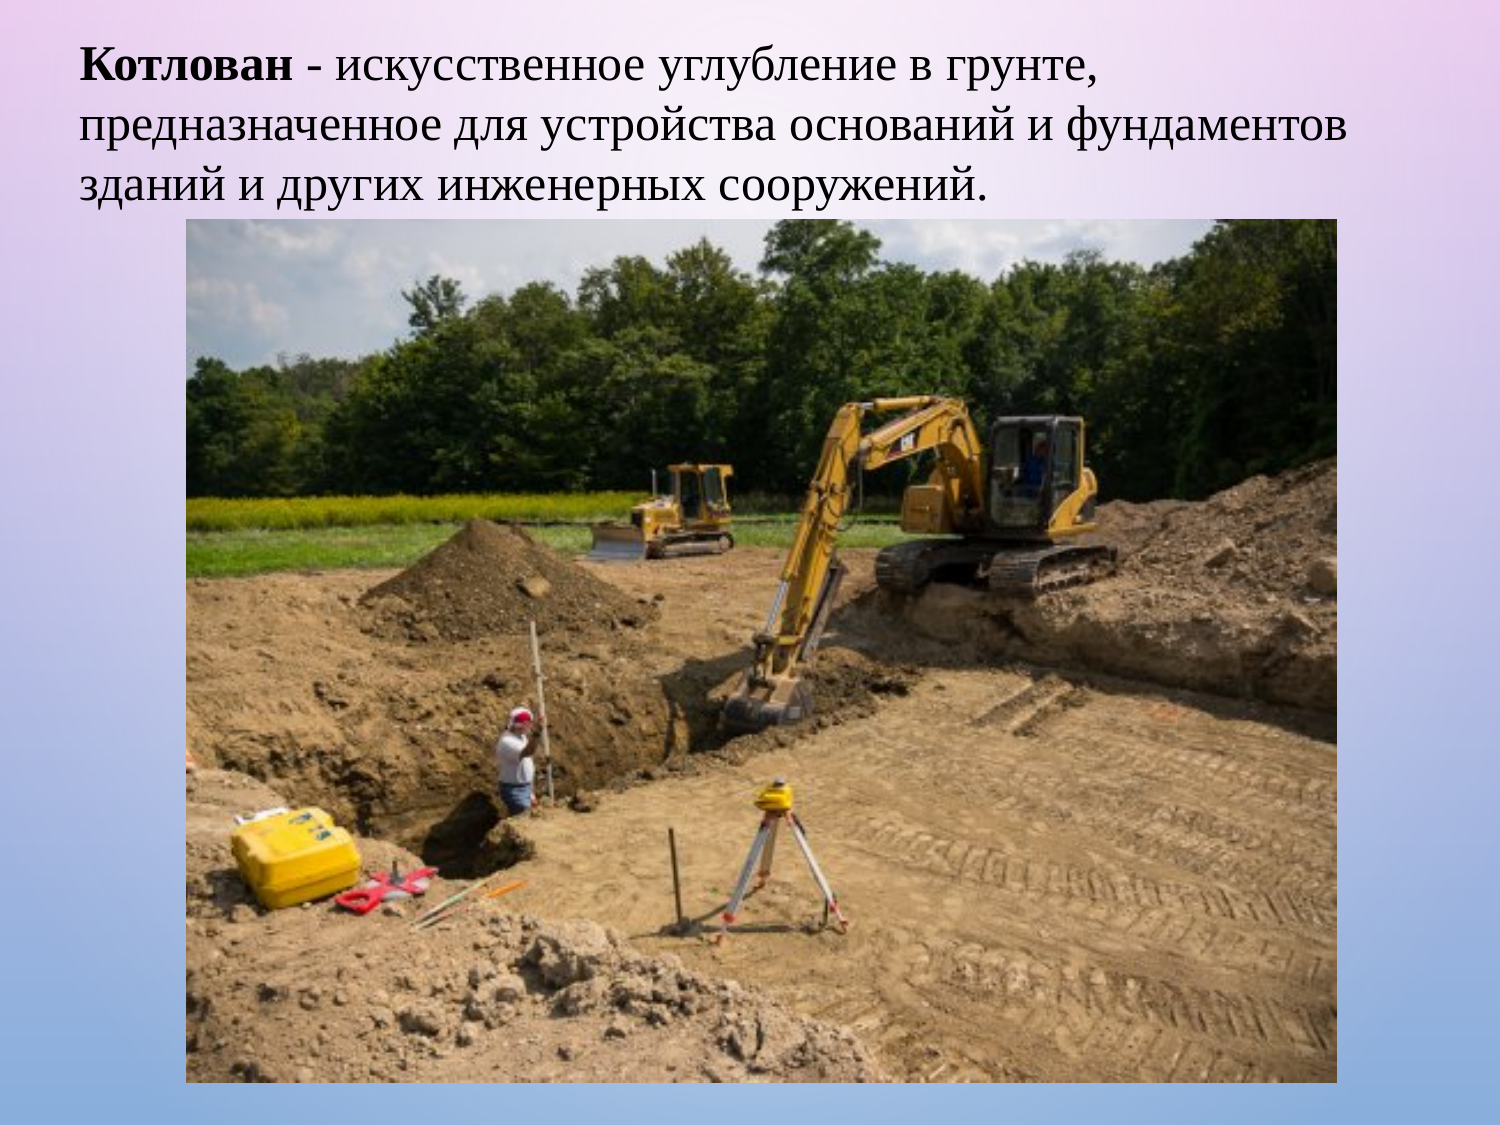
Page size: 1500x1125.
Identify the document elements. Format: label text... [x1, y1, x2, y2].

text_box Котлован - искусственное углубление в грунте, предназначенное для устройства оснований и фундаментов зданий и других инженерных сооружений. [64, 22, 1459, 218]
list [186, 219, 1337, 1083]
